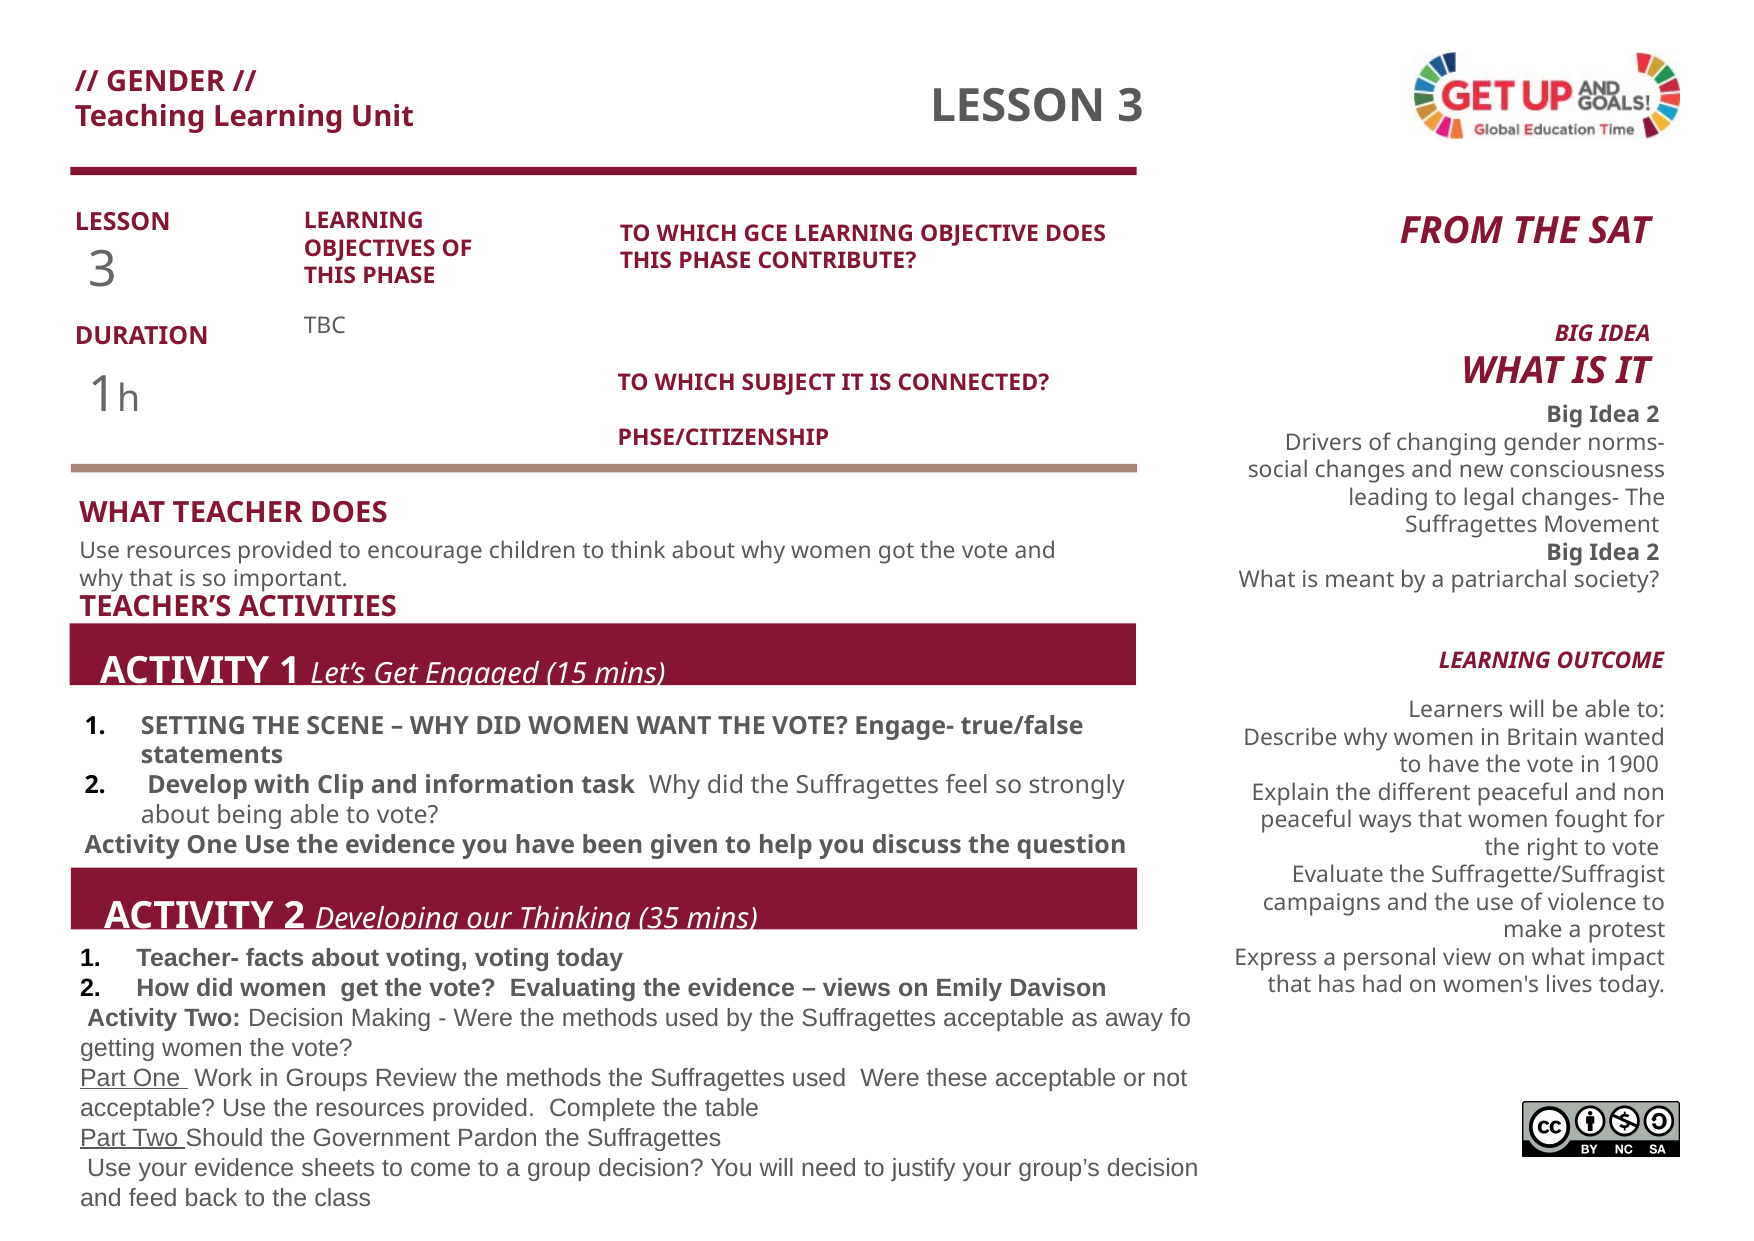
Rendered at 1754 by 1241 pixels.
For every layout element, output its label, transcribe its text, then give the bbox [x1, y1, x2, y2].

text_box 1h [73, 346, 182, 432]
text_box TBC [288, 296, 597, 458]
picture [1522, 1101, 1680, 1158]
text_box Big Idea 2 Drivers of changing gender norms- social changes and new consciousness leading to legal changes- The Suffragettes Movement Big Idea 2 What is meant by a patriarchal society? [1218, 384, 1681, 625]
text_box Teacher- facts about voting, voting today How did women get the vote? Evaluating the evidence – views on Emily Davison Activity Two: Decision Making - Were the methods used by the Suffragettes acceptable as away fo getting women the vote? Part One Work in Groups Review the methods the Suffragettes used Were these acceptable or not acceptable? Use the resources provided. Complete the table Part Two Should the Government Pardon the Suffragettes Use your evidence sheets to come to a group decision? You will need to justify your group’s decision and feed back to the class [65, 926, 1220, 1221]
text_box SETTING THE SCENE – WHY DID WOMEN WANT THE VOTE? Engage- true/false statements Develop with Clip and information task Why did the Suffragettes feel so strongly about being able to vote? Activity One Use the evidence you have been given to help you discuss the question [69, 694, 1180, 864]
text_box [70, 867, 1138, 930]
text_box [70, 463, 1138, 473]
text_box WHAT TEACHER DOES [64, 478, 508, 520]
text_box LEARNING OUTCOME [1283, 630, 1680, 680]
text_box FROM THE SAT [1357, 190, 1666, 296]
text_box LESSON [59, 190, 229, 246]
text_box Use resources provided to encourage children to think about why women got the vote and why that is so important. [64, 520, 1117, 612]
text_box TO WHICH GCE LEARNING OBJECTIVE DOES THIS PHASE CONTRIBUTE? [604, 203, 1129, 309]
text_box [69, 623, 1137, 686]
text_box TO WHICH SUBJECT IT IS CONNECTED? PHSE/CITIZENSHIP [602, 352, 1127, 396]
text_box 3 [73, 221, 140, 307]
text_box LEARNING OBJECTIVES OF THIS PHASE [288, 190, 491, 296]
text_box [1203, 690, 1666, 1107]
text_box TEACHER’S ACTIVITIES [64, 572, 778, 627]
text_box Learners will be able to: Describe why women in Britain wanted to have the vote in 1900 Explain the different peaceful and non peaceful ways that women fought for the right to vote Evaluate the Suffragette/Suffragist campaigns and the use of violence to make a protest Express a personal view on what impact that has had on women's lives today. [1218, 680, 1681, 981]
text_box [59, 47, 1680, 176]
text_box DURATION [59, 304, 229, 360]
text_box BIG IDEA WHAT IS IT [1269, 303, 1666, 384]
